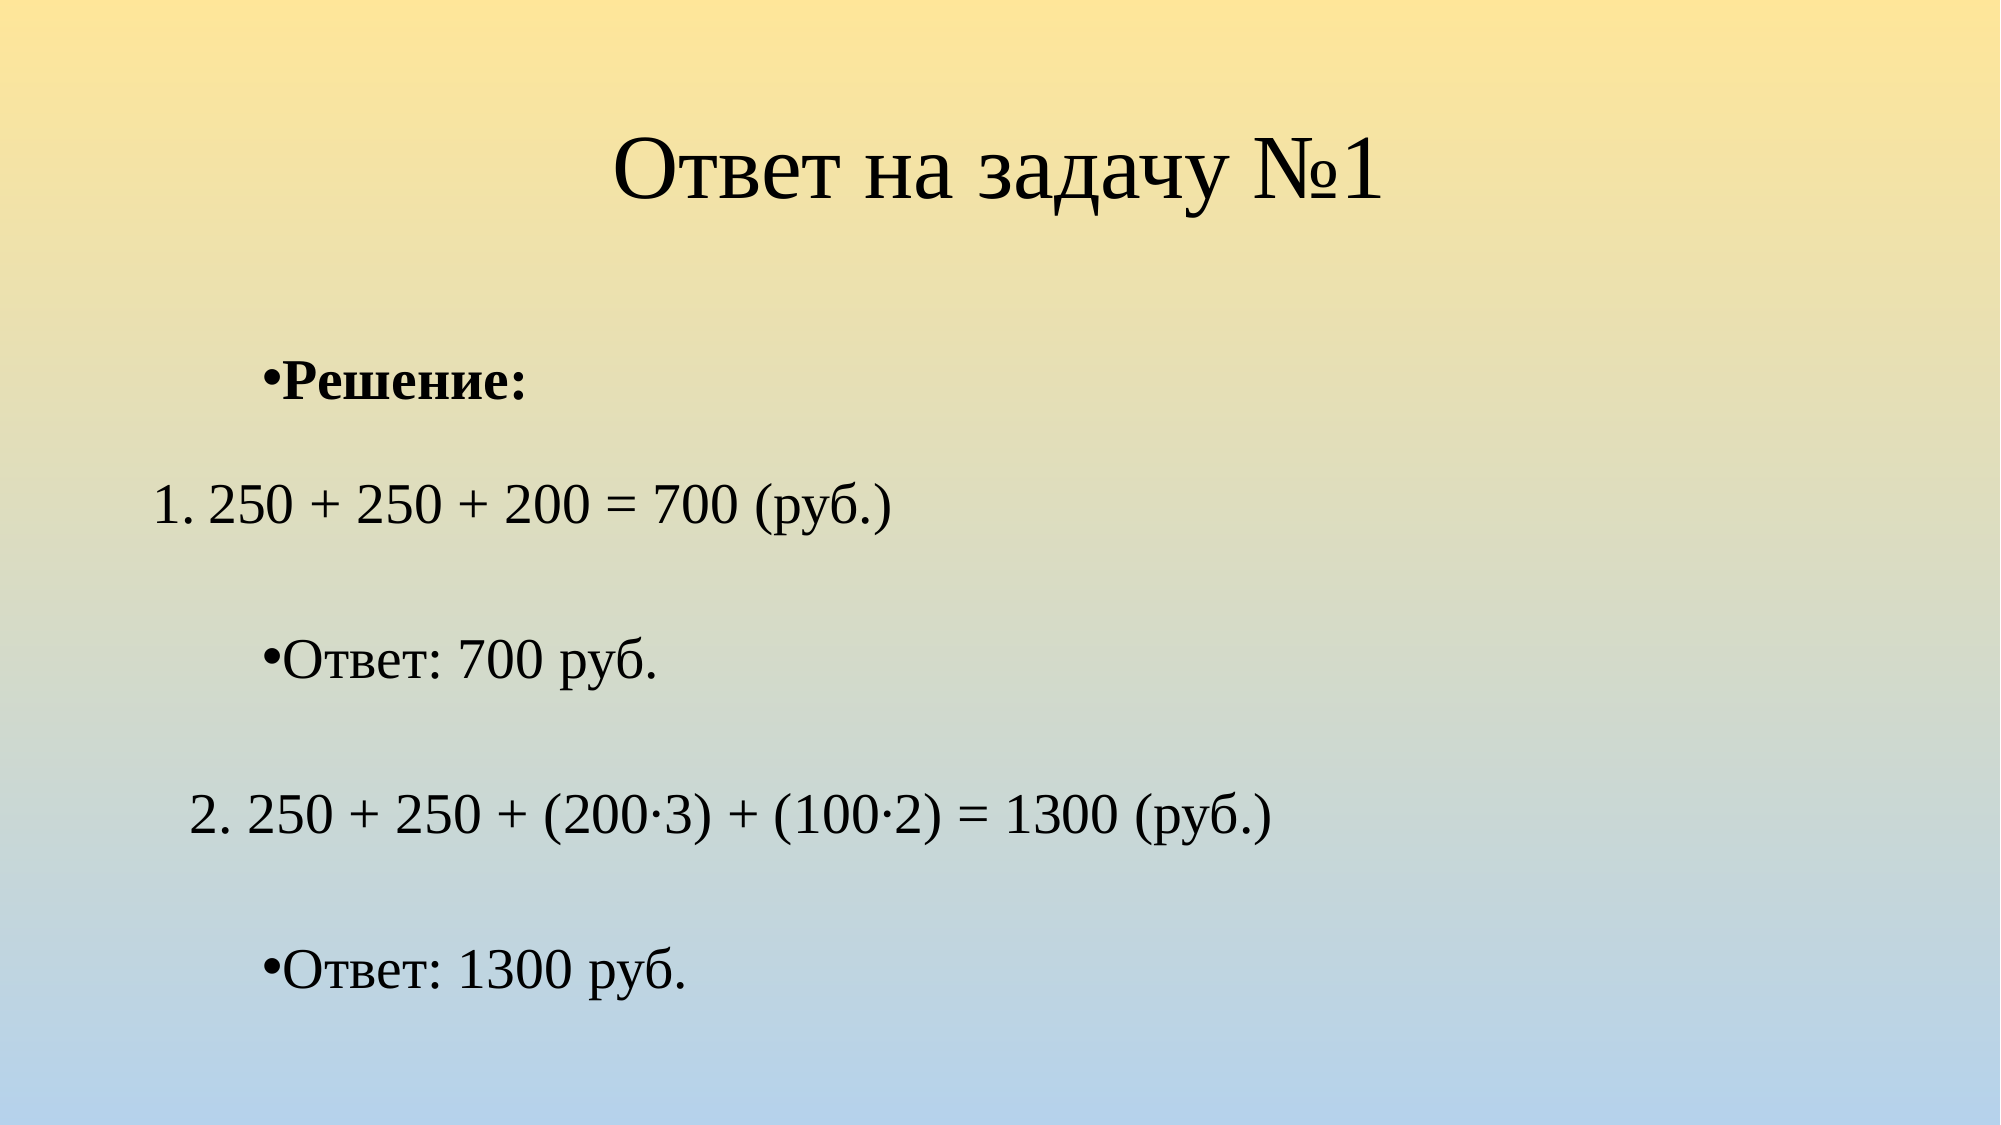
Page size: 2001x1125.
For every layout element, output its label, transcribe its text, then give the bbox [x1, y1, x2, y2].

title Ответ на задачу №1 [137, 59, 1863, 278]
list Решение: 250 + 250 + 200 = 700 (руб.) Ответ: 700 руб. 2. 250 + 250 + (200∙3) + (100∙2) = 1300 (руб.) Ответ: 1300 руб. [137, 299, 1863, 1014]
